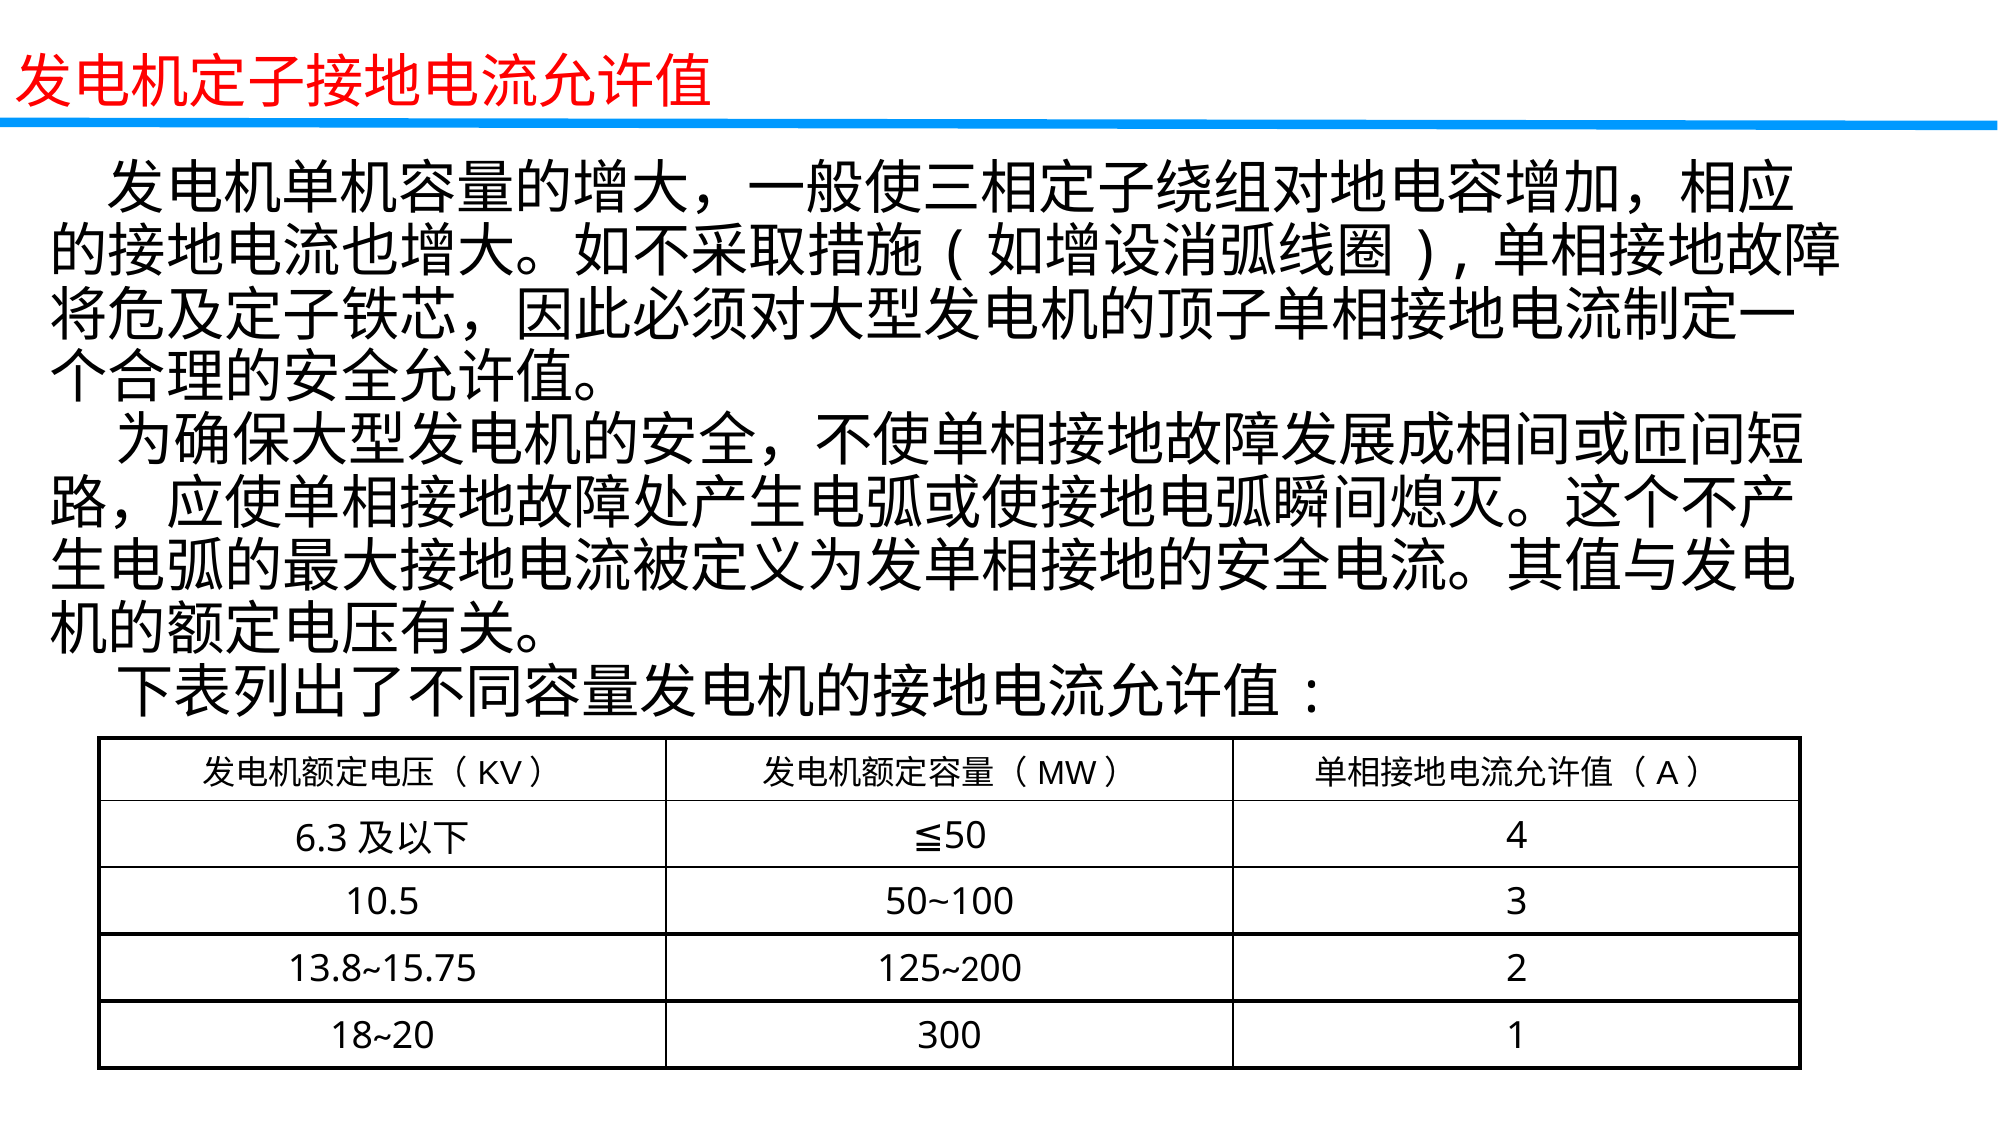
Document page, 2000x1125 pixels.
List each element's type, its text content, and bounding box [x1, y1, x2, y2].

table_cell 13.8~15.75 [101, 936, 665, 999]
table_cell ≦50 [667, 801, 1232, 866]
table_header 发电机额定容量（MW） [667, 740, 1232, 800]
table_cell 50~100 [667, 868, 1232, 932]
table_cell 18~20 [101, 1003, 665, 1066]
text_box 发电机定子接地电流允许值 [0, 36, 788, 122]
table_cell 2 [1234, 936, 1798, 999]
table_cell 6.3及以下 [101, 801, 665, 866]
table_cell 125~200 [667, 936, 1232, 999]
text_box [0, 122, 1998, 126]
table_header 发电机额定电压（KV） [101, 740, 665, 800]
text_box 发电机单机容量的增大，一般使三相定子绕组对地电容增加，相应的接地电流也增大。如不采取措施(如增设消弧线圈),单相接地故障将危及定子铁芯，因此必须对大型发电机的顶子单相接地电流制定一个合理的安全允许值。 为确保大型发电机的安全，不使单相接地故障发展成相间或匝间短路，应使单相接地故障处产生电弧或使接地电弧瞬间熄灭。这个不产生电弧的最大接地电流被定义为发单相接地的安全电流。其值与发电机的额定电压有关。 下表列出了不同容量发电机的接地电流允许值: [35, 151, 1865, 733]
table_cell 300 [667, 1003, 1232, 1066]
table_cell 4 [1234, 801, 1798, 866]
table_cell 1 [1234, 1003, 1798, 1066]
table_cell 10.5 [101, 868, 665, 932]
table_header 单相接地电流允许值（A） [1234, 740, 1798, 800]
table_cell 3 [1234, 868, 1798, 932]
